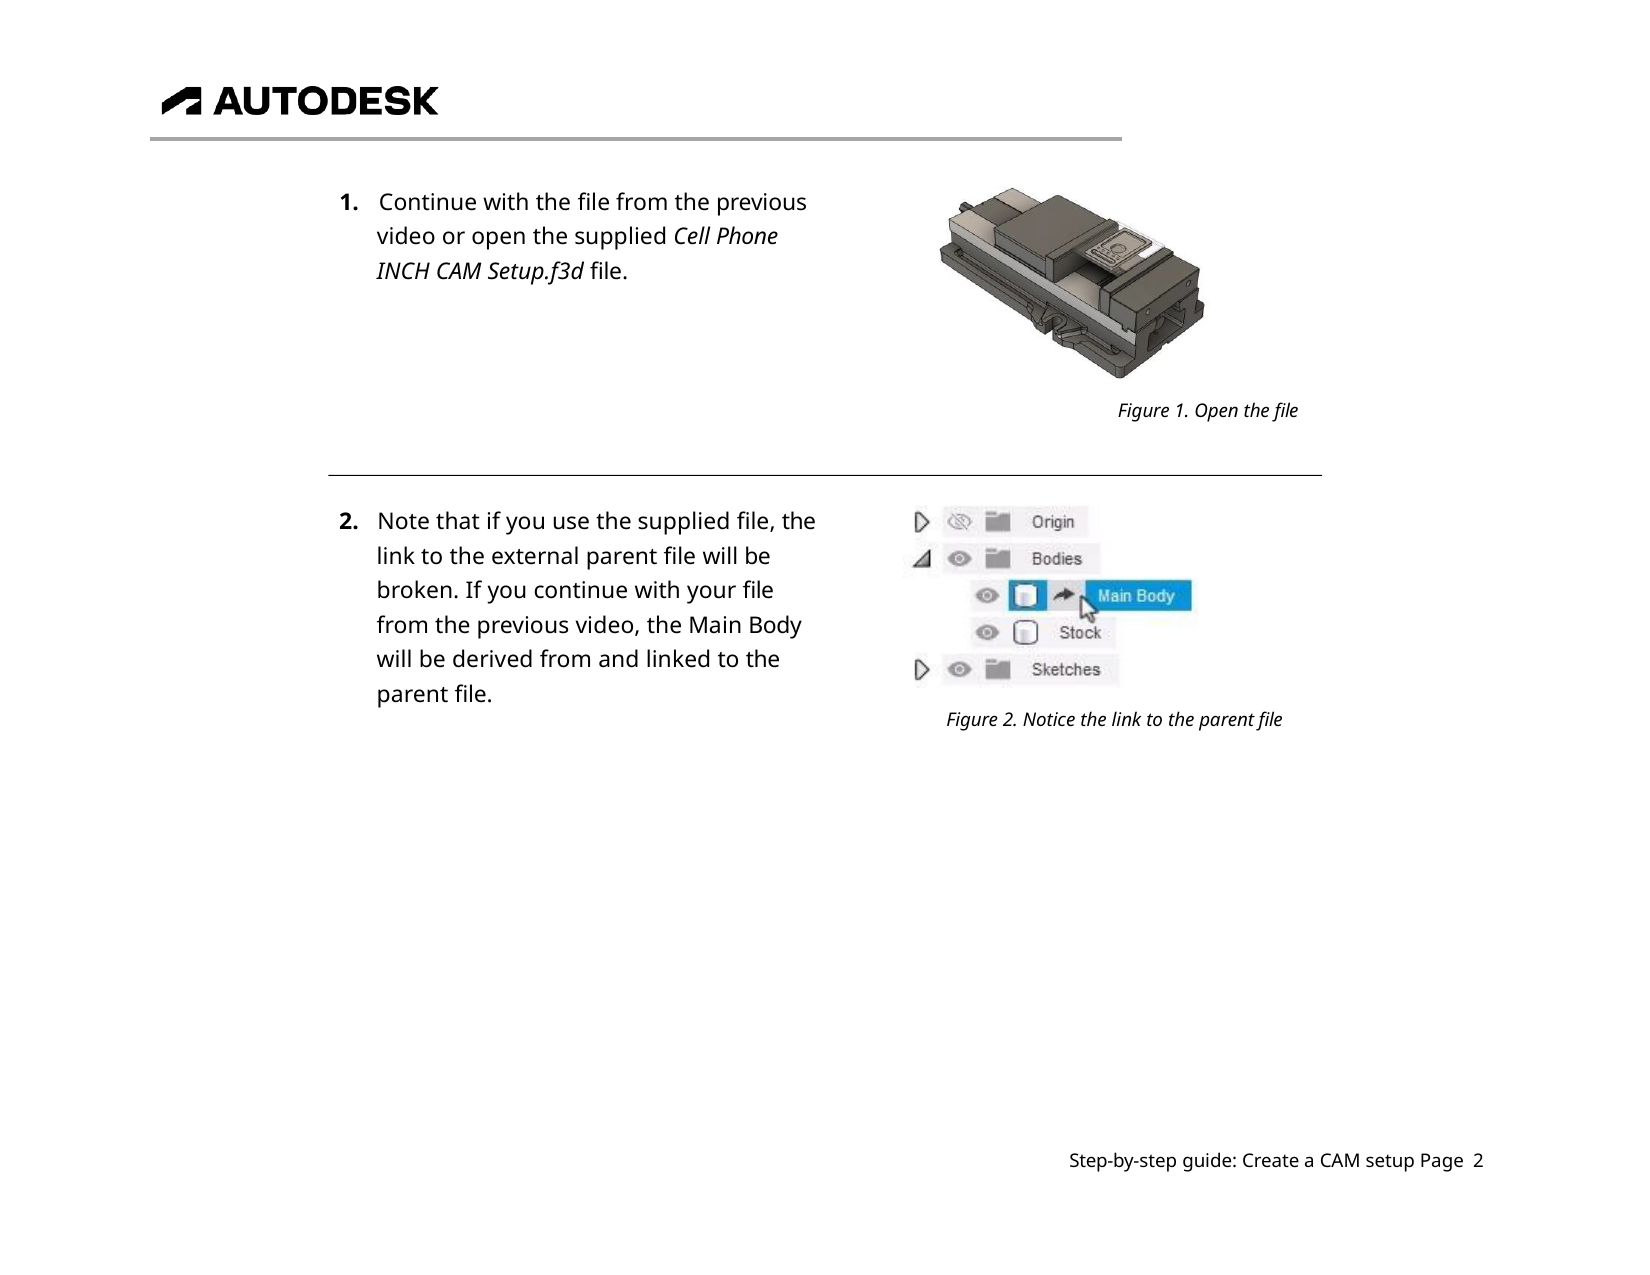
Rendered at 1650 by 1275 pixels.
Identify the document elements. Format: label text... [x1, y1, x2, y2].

text_box 1. Continue with the file from the previous video or open the supplied Cell Phone INCH CAM Setup.f3d file. [337, 178, 812, 284]
picture [903, 505, 1198, 688]
text_box Figure 2. Notice the link to the parent file [944, 706, 1313, 731]
text_box Figure 1. Open the file [1115, 396, 1313, 422]
picture [161, 86, 439, 115]
text_box 2. Note that if you use the supplied file, the link to the external parent file will be broken. If you continue with your file from the previous video, the Main Body will be derived from and linked to the parent file. [337, 497, 823, 708]
slide_number Step-by-step guide: Create a CAM setup Page 10 [1067, 1145, 1509, 1275]
picture [938, 186, 1210, 379]
